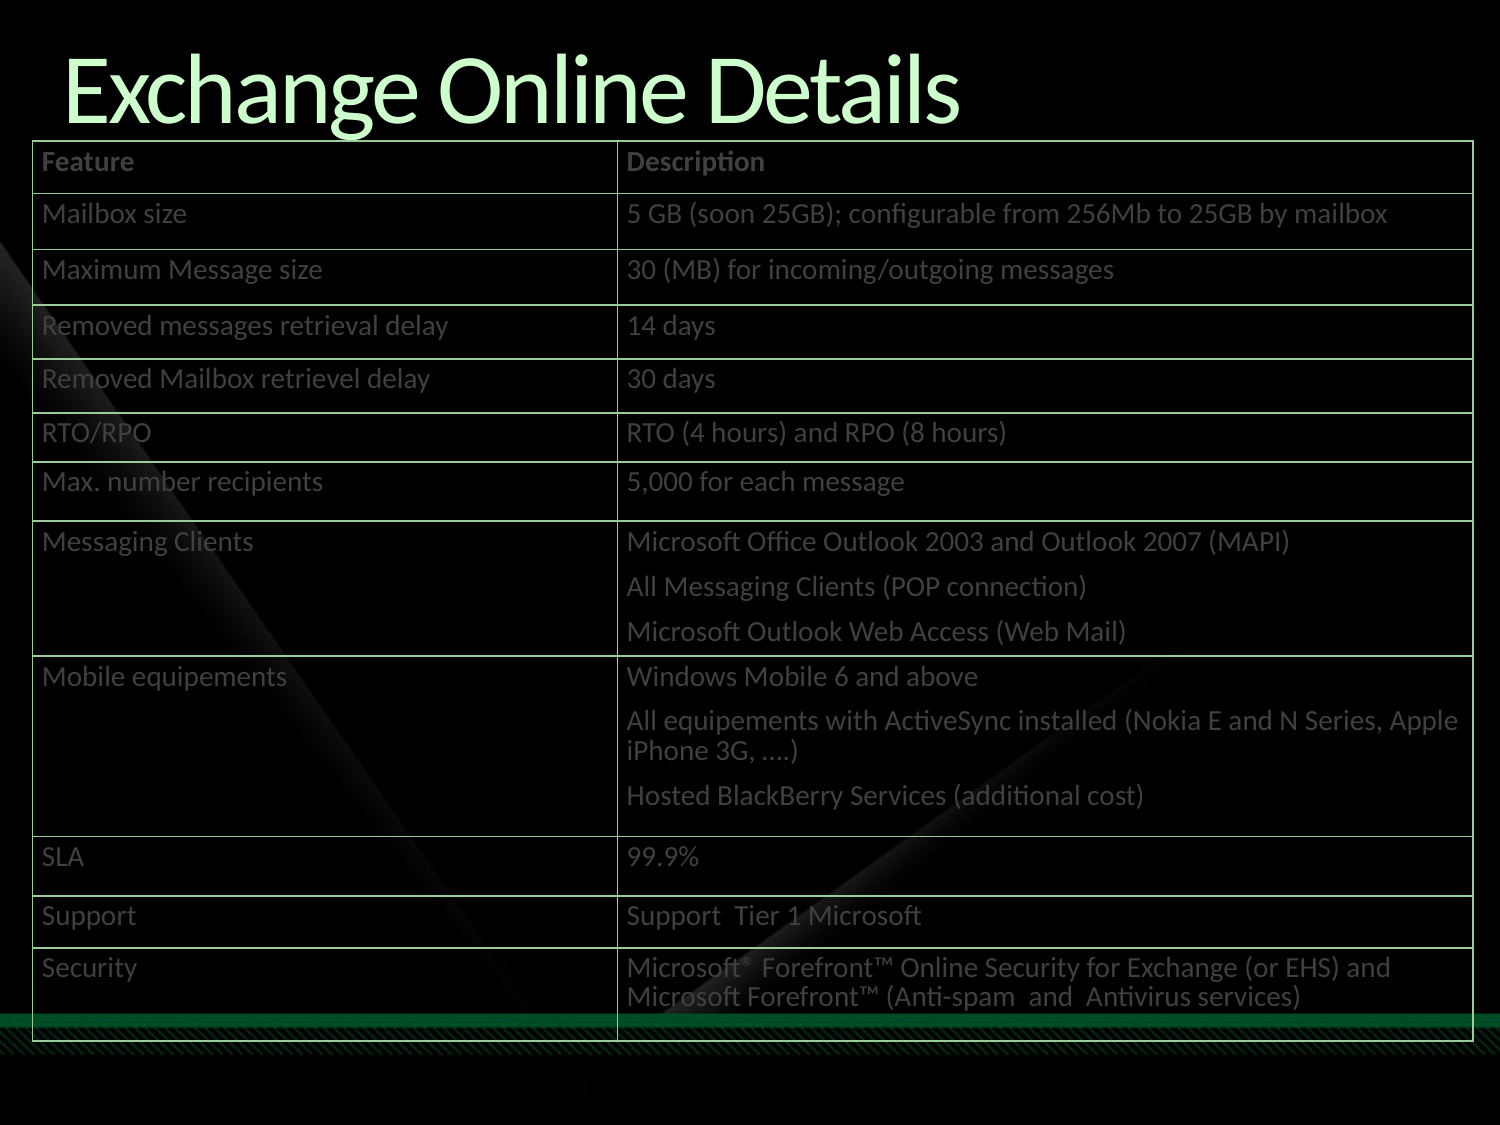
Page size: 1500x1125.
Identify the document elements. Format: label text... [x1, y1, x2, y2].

table_cell Windows Mobile 6 and above All equipements with ActiveSync installed (Nokia E and N Series, Apple iPhone 3G, ….) Hosted BlackBerry Services (additional cost) [618, 657, 1472, 836]
title Exchange Online Details [62, 37, 1438, 140]
table_cell 30 (MB) for incoming/outgoing messages [618, 250, 1472, 304]
table_cell Support [33, 897, 617, 947]
table_cell Microsoft Office Outlook 2003 and Outlook 2007 (MAPI) All Messaging Clients (POP connection) Microsoft Outlook Web Access (Web Mail) [618, 522, 1472, 655]
table_cell Max. number recipients [33, 463, 617, 520]
table_cell Maximum Message size [33, 250, 617, 304]
table_cell Removed Mailbox retrievel delay [33, 360, 617, 412]
table_cell Mobile equipements [33, 657, 617, 836]
table_cell Microsoft® Forefront™ Online Security for Exchange (or EHS) and Microsoft Forefront™ (Anti-spam and Antivirus services) [618, 949, 1472, 1040]
table_cell Mailbox size [33, 194, 617, 249]
table_cell 30 days [618, 360, 1472, 412]
table_cell RTO (4 hours) and RPO (8 hours) [618, 414, 1472, 461]
table_cell 5,000 for each message [618, 463, 1472, 520]
table_cell RTO/RPO [33, 414, 617, 461]
table_cell 5 GB (soon 25GB); configurable from 256Mb to 25GB by mailbox [618, 194, 1472, 249]
table_header Feature [33, 142, 617, 193]
table_header Description [618, 142, 1472, 193]
table_cell 14 days [618, 306, 1472, 358]
picture [0, 0, 1500, 1125]
table_cell Support Tier 1 Microsoft [618, 897, 1472, 947]
table_cell Messaging Clients [33, 522, 617, 655]
table_cell Removed messages retrieval delay [33, 306, 617, 358]
table_cell Security [33, 949, 617, 1040]
table_cell SLA [33, 837, 617, 895]
table_cell 99.9% [618, 837, 1472, 895]
